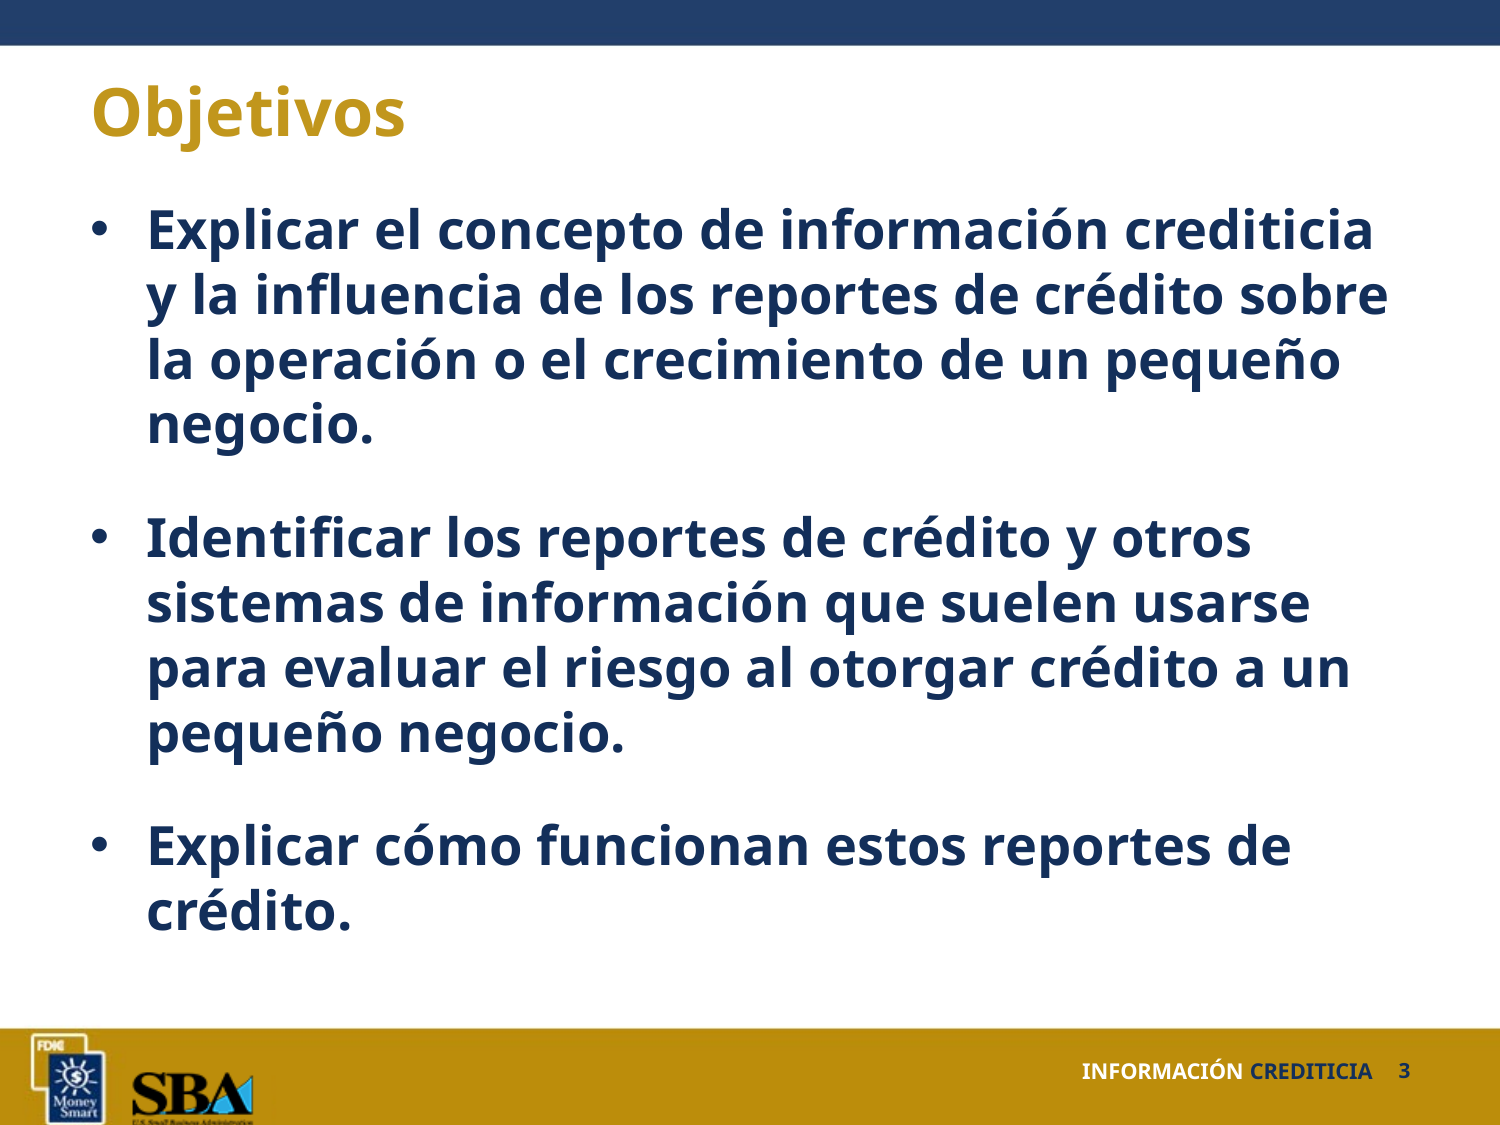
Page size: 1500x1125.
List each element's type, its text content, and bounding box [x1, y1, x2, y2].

list Explicar el concepto de información crediticia y la influencia de los reportes de crédito sobre la operación o el crecimiento de un pequeño negocio. Identificar los reportes de crédito y otros sistemas de información que suelen usarse para evaluar el riesgo al otorgar crédito a un pequeño negocio. Explicar cómo funcionan estos reportes de crédito. [74, 187, 1426, 888]
title Objetivos [74, 62, 1426, 163]
picture [0, 0, 1500, 1125]
